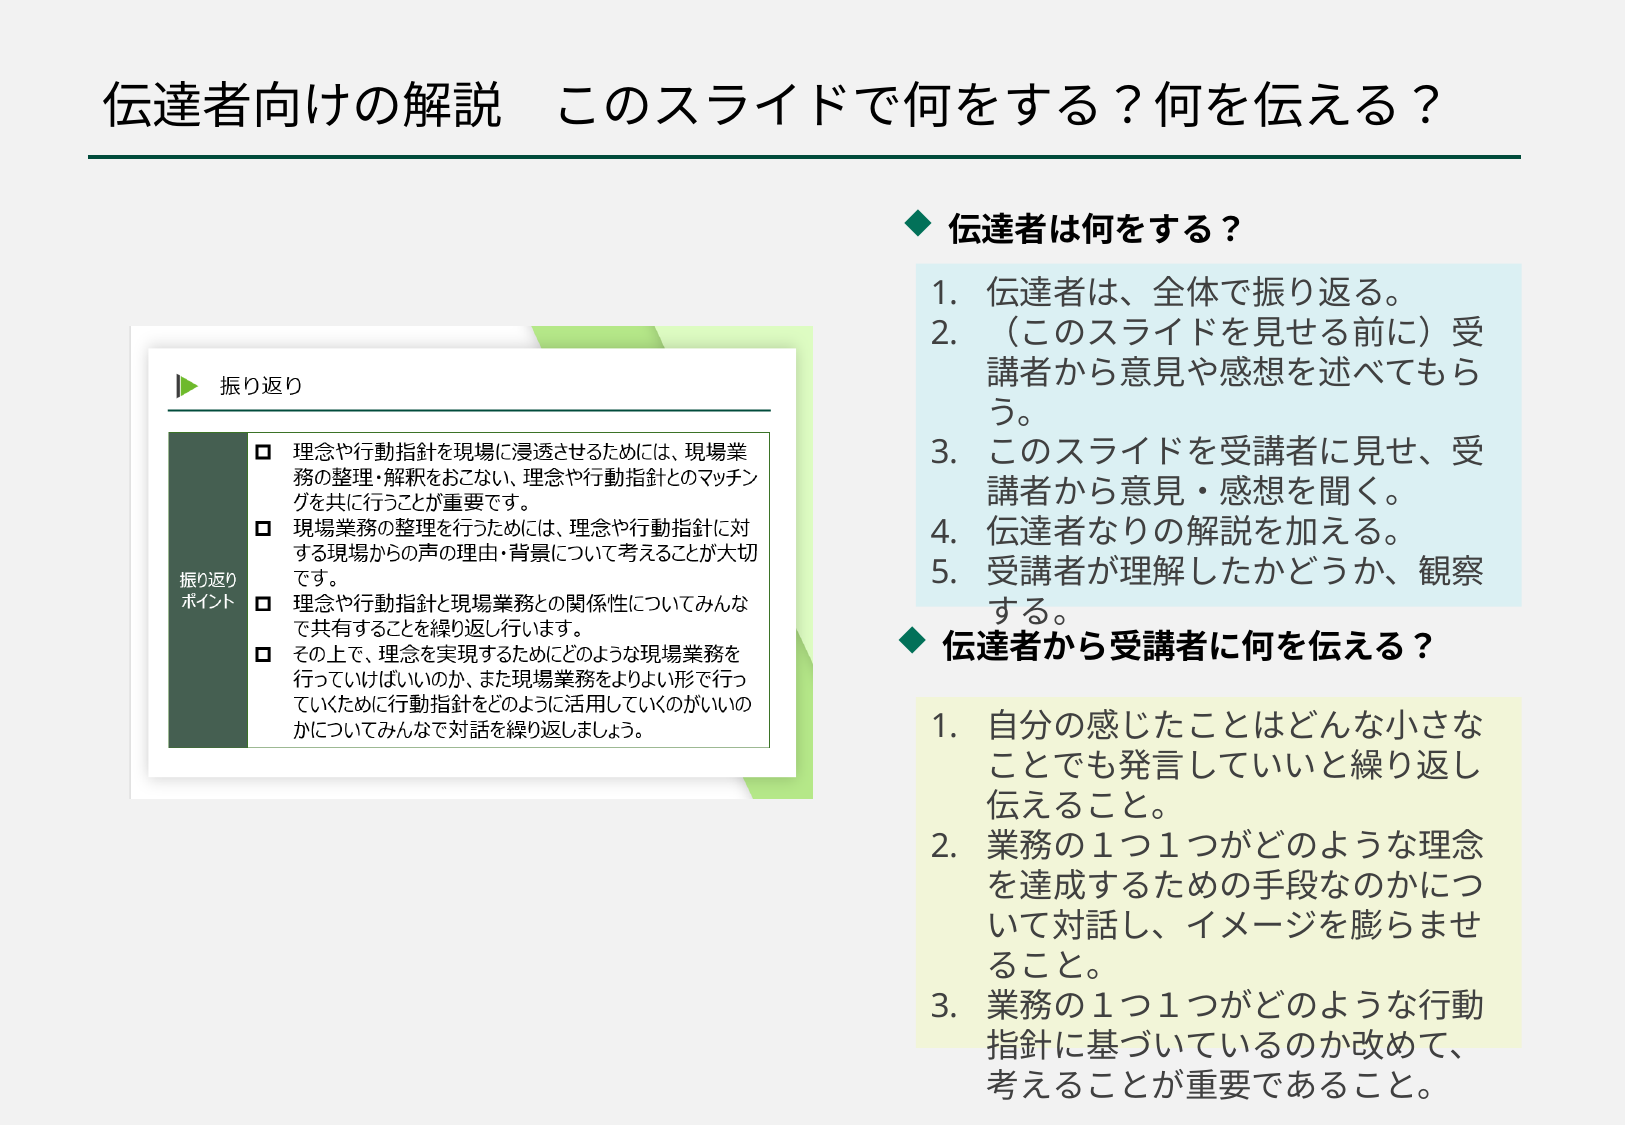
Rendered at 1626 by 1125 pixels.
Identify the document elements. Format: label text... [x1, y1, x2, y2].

list 伝達者は、全体で振り返る。 （このスライドを見せる前に）受講者から意見や感想を述べてもらう。 このスライドを受講者に見せ、受講者から意見・感想を聞く。 伝達者なりの解説を加える。 受講者が理解したかどうか、観察する。 [915, 263, 1522, 607]
picture [129, 326, 813, 799]
list 自分の感じたことはどんな小さなことでも発言していいと繰り返し伝えること。 業務の１つ１つがどのような理念を達成するための手段なのかについて対話し、イメージを膨らませること。 業務の１つ１つがどのような行動指針に基づいているのか改めて、考えることが重要であること。 [915, 697, 1522, 1048]
